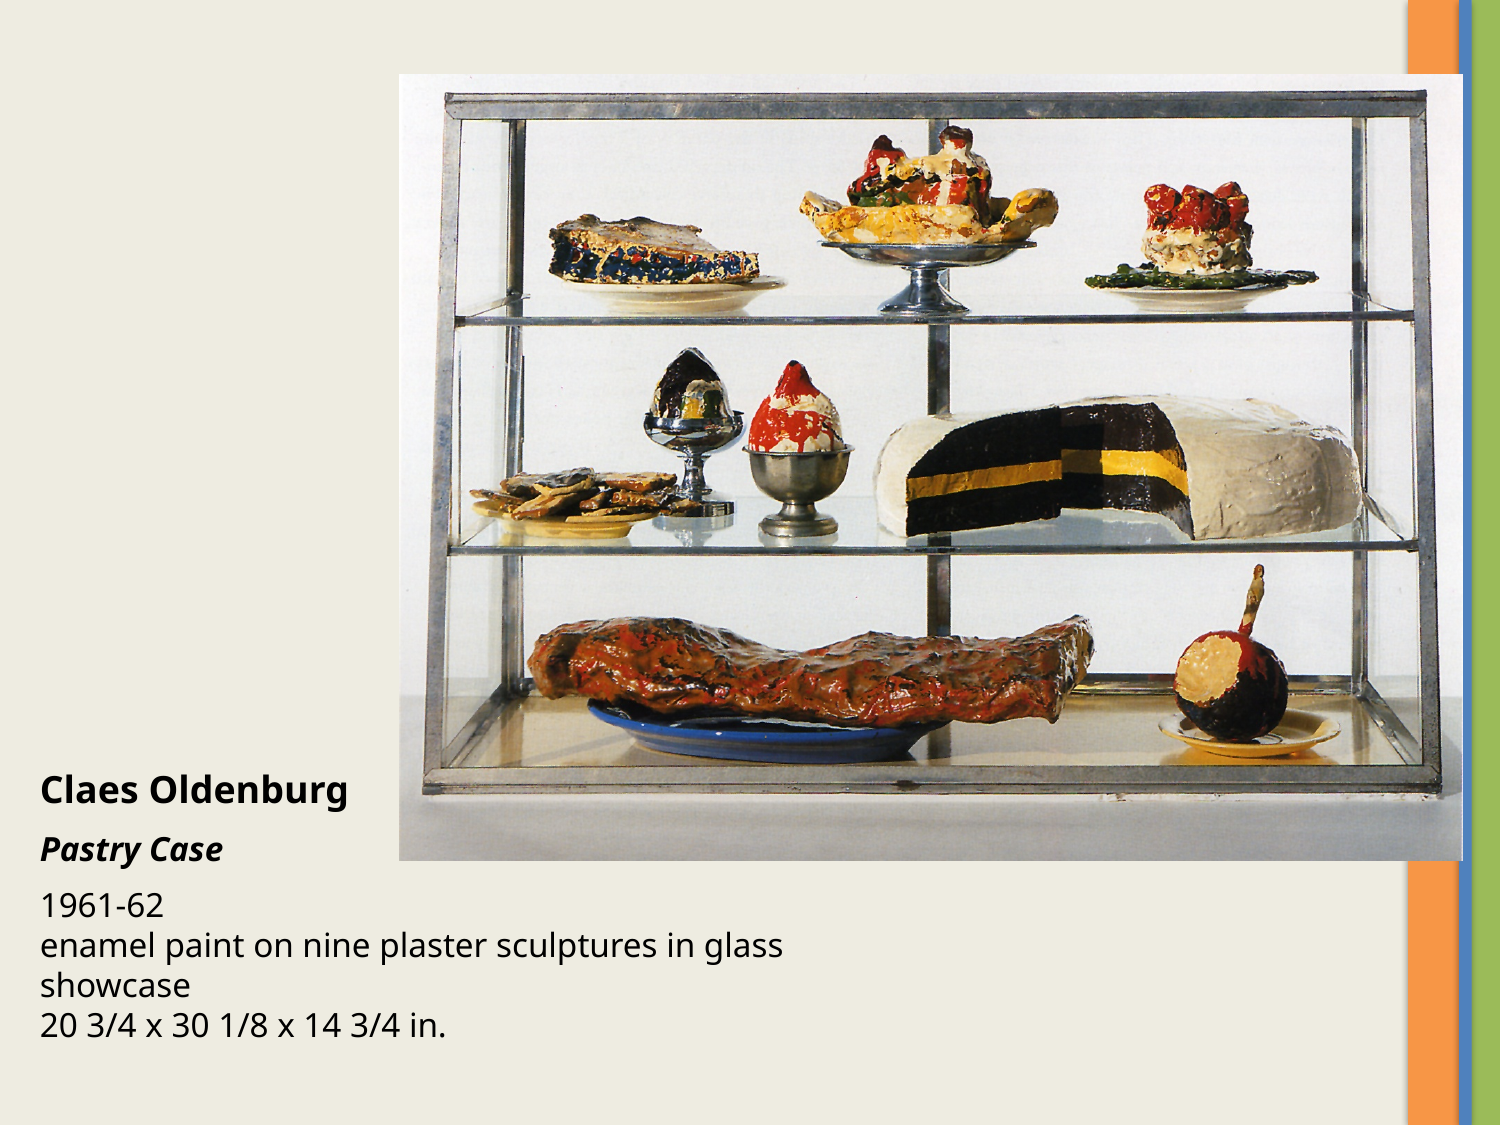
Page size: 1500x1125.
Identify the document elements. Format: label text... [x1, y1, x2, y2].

text_box Claes Oldenburg Pastry Case 1961-62 enamel paint on nine plaster sculptures in glass showcase 20 3/4 x 30 1/8 x 14 3/4 in. [24, 759, 825, 1092]
picture [399, 74, 1463, 861]
